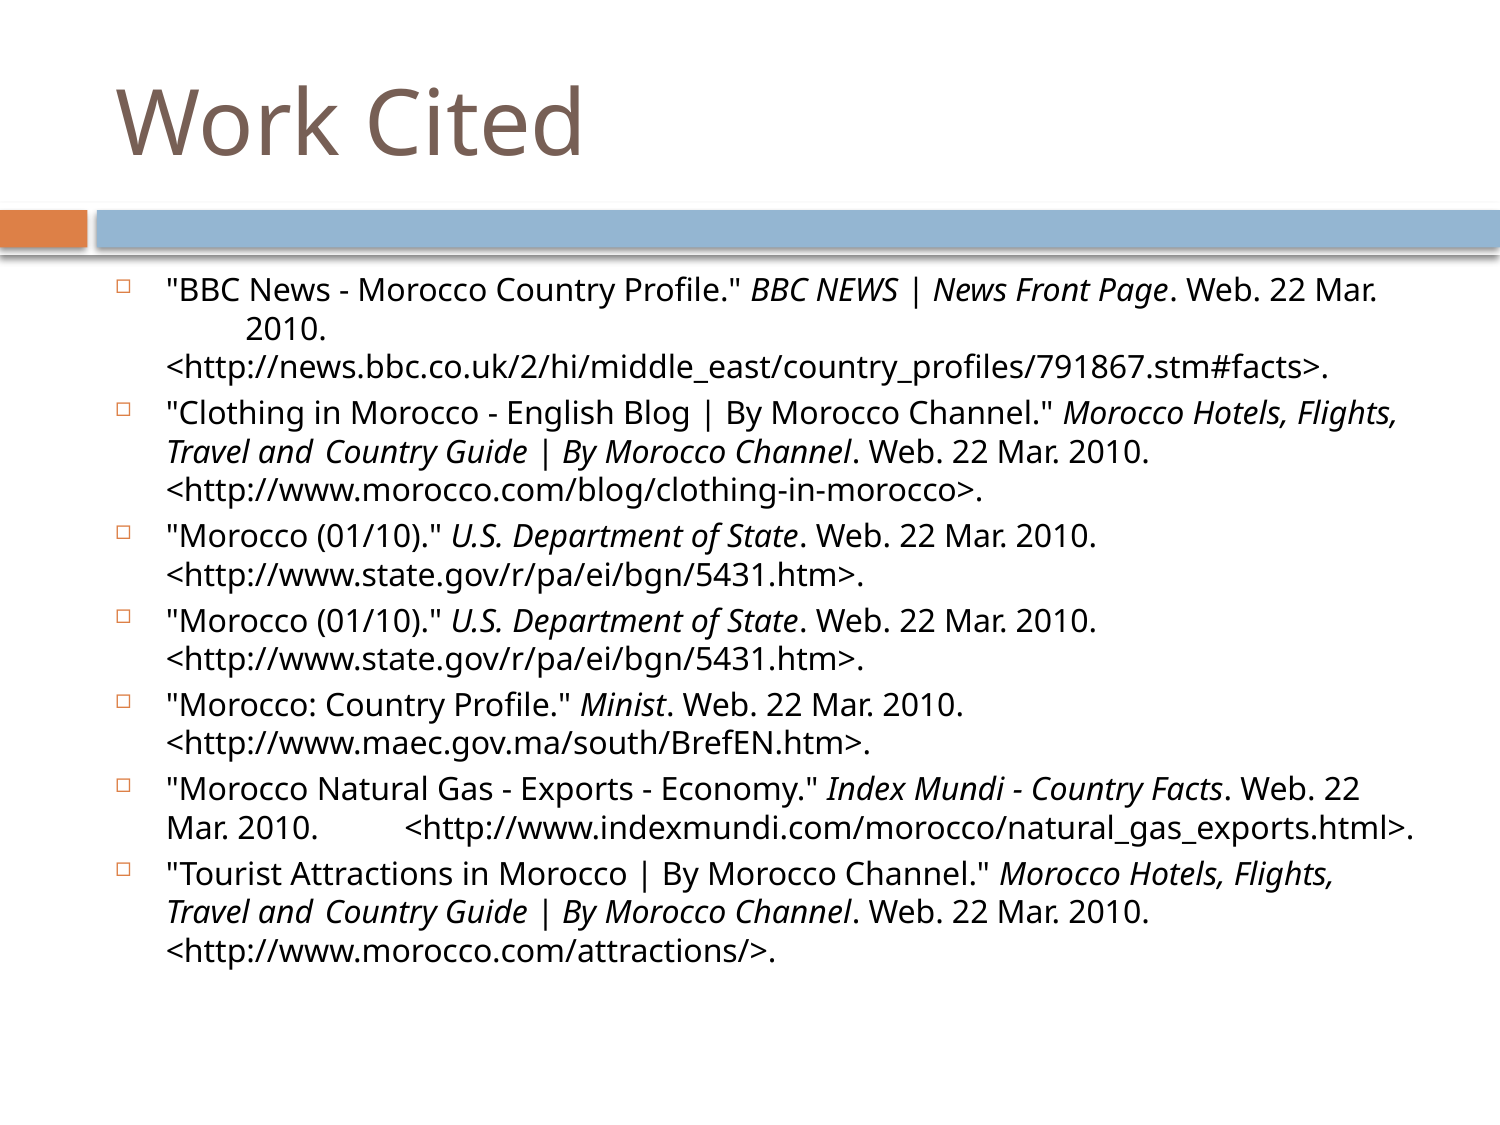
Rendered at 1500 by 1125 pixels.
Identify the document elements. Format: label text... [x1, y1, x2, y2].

list "BBC News - Morocco Country Profile." BBC NEWS | News Front Page. Web. 22 Mar. 2010. <http://news.bbc.co.uk/2/hi/middle_east/country_profiles/791867.stm#facts>. "Clothing in Morocco - English Blog | By Morocco Channel." Morocco Hotels, Flights, Travel and Country Guide | By Morocco Channel. Web. 22 Mar. 2010. <http://www.morocco.com/blog/clothing-in-morocco>. "Morocco (01/10)." U.S. Department of State. Web. 22 Mar. 2010. <http://www.state.gov/r/pa/ei/bgn/5431.htm>. "Morocco (01/10)." U.S. Department of State. Web. 22 Mar. 2010. <http://www.state.gov/r/pa/ei/bgn/5431.htm>. "Morocco: Country Profile." Minist. Web. 22 Mar. 2010. <http://www.maec.gov.ma/south/BrefEN.htm>. "Morocco Natural Gas - Exports - Economy." Index Mundi - Country Facts. Web. 22 Mar. 2010. <http://www.indexmundi.com/morocco/natural_gas_exports.html>. "Tourist Attractions in Morocco | By Morocco Channel." Morocco Hotels, Flights, Travel and Country Guide | By Morocco Channel. Web. 22 Mar. 2010. <http://www.morocco.com/attractions/>. [100, 262, 1438, 1000]
title Work Cited [100, 37, 1438, 200]
